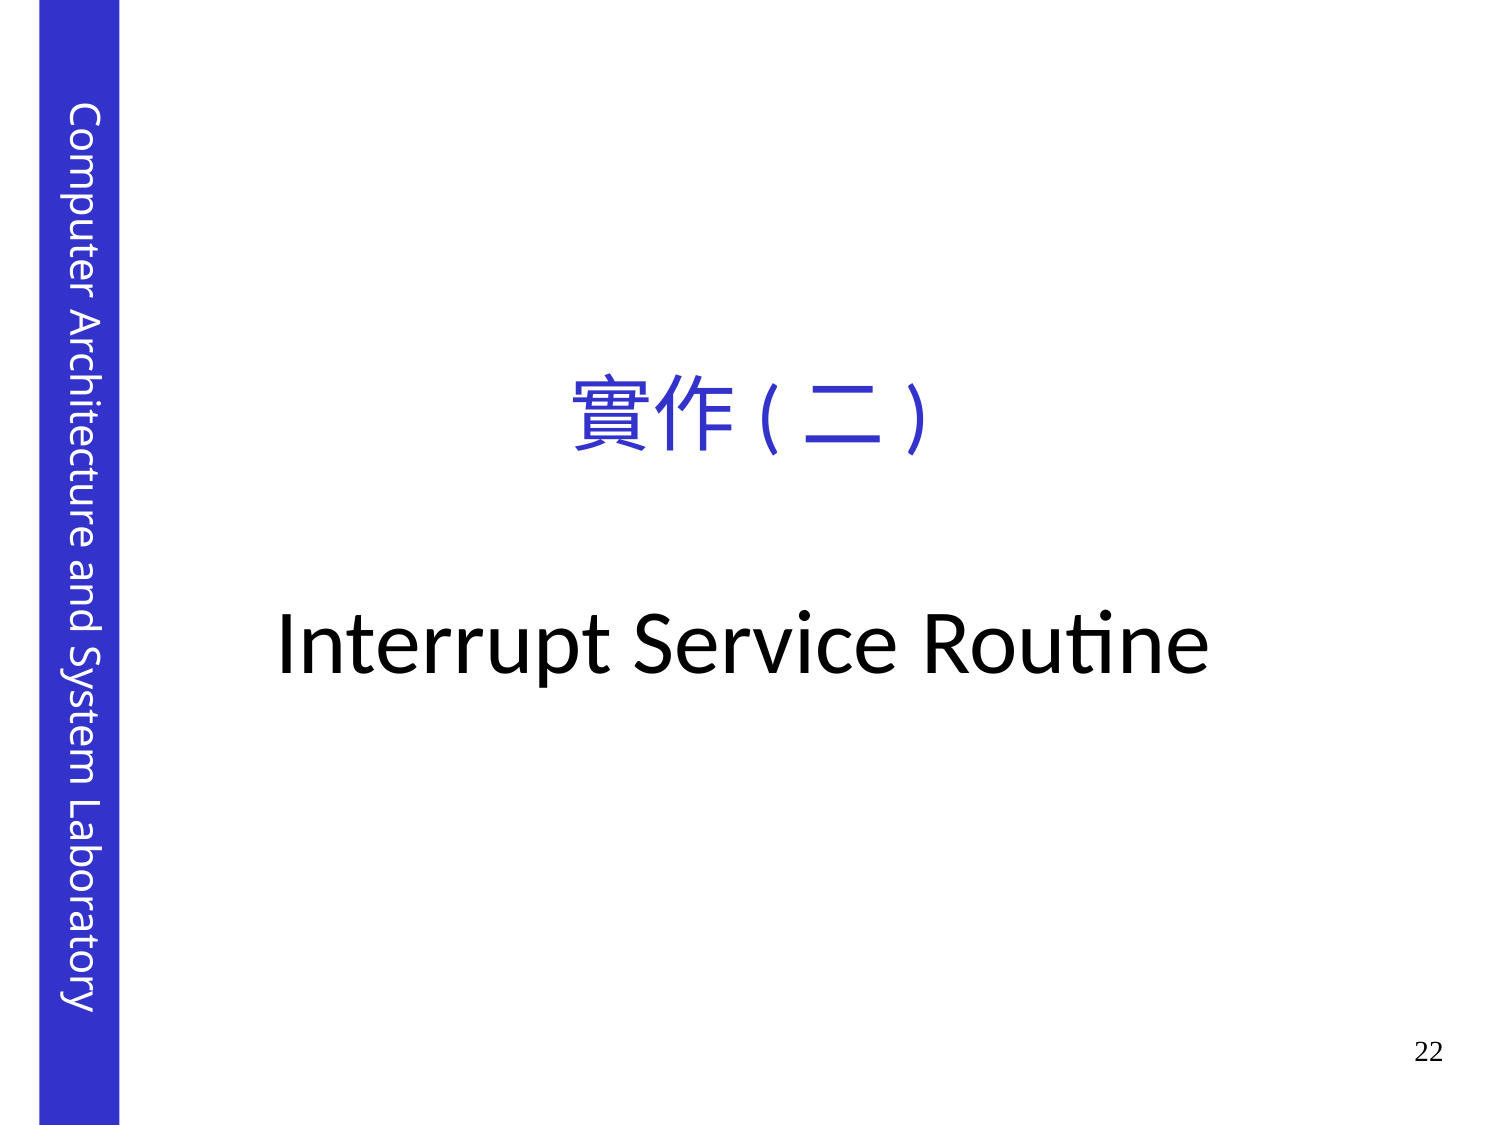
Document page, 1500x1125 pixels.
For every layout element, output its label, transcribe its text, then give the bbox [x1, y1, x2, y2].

subtitle Interrupt Service Routine [218, 574, 1269, 862]
slide_number 22 [1108, 1024, 1460, 1103]
title 實作(二) [111, 290, 1388, 533]
